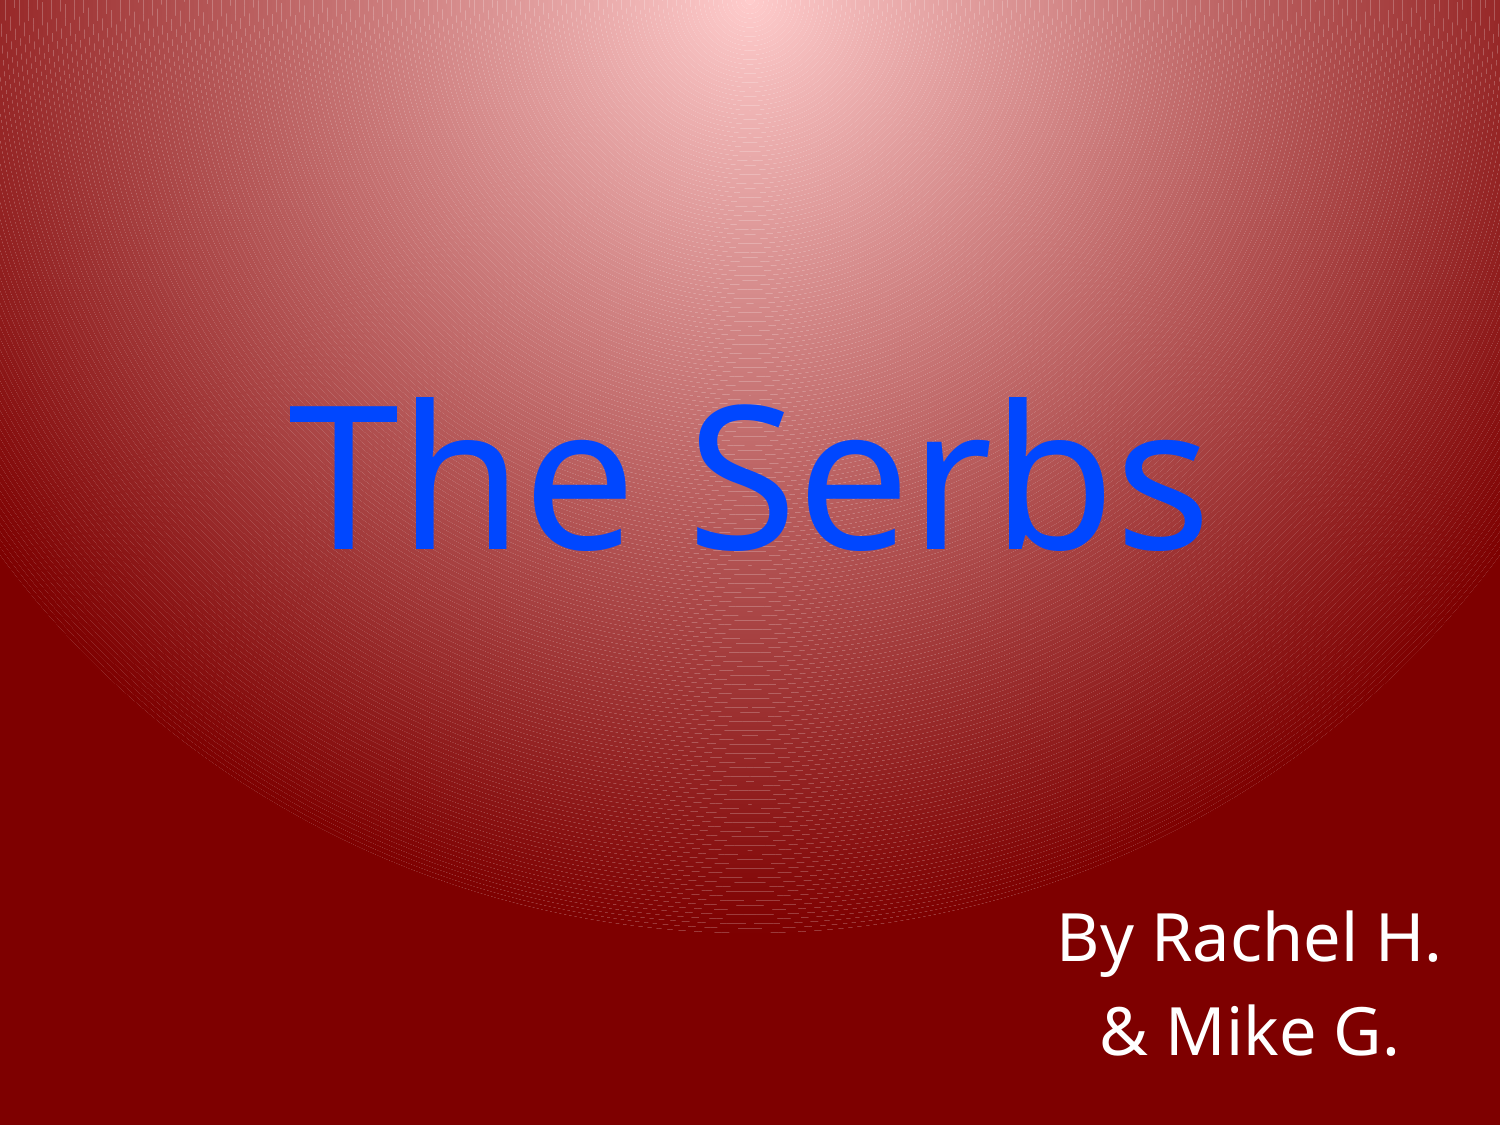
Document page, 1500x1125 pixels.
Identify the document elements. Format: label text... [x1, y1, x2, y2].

title The Serbs [112, 349, 1388, 591]
subtitle By Rachel H. & Mike G. [725, 887, 1500, 1125]
